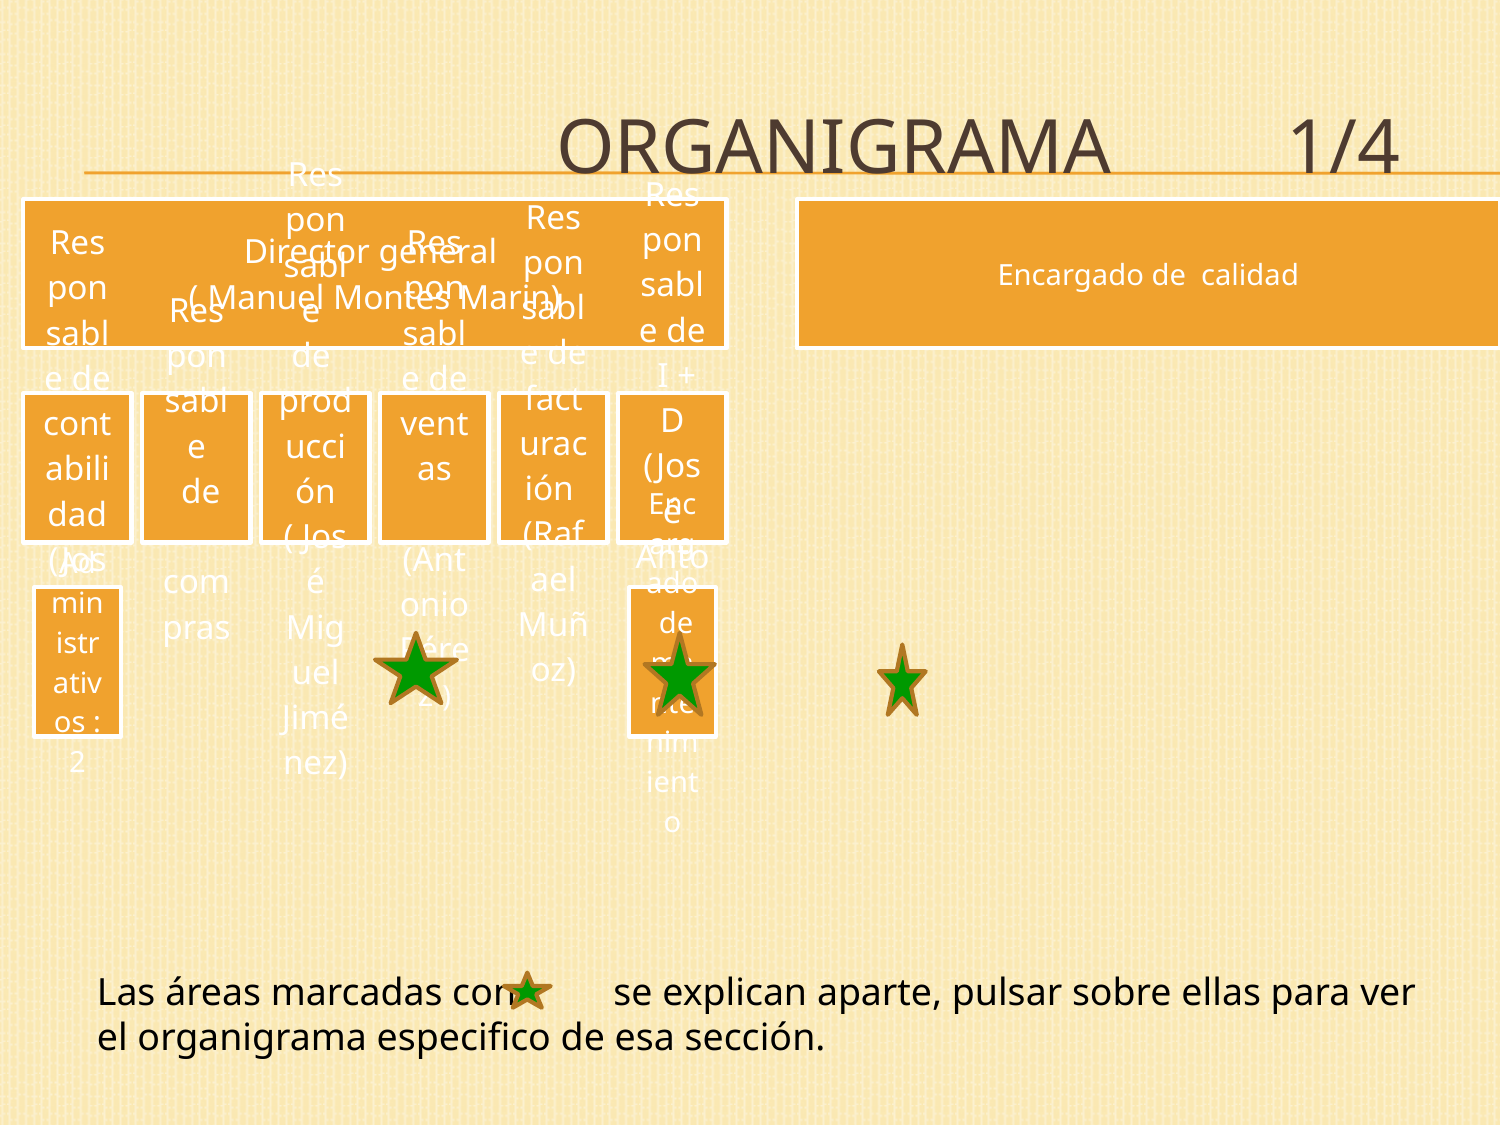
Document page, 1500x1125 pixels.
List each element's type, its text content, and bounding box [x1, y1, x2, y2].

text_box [23, 198, 1500, 1125]
title Organigrama 1/4 [49, 75, 1475, 198]
